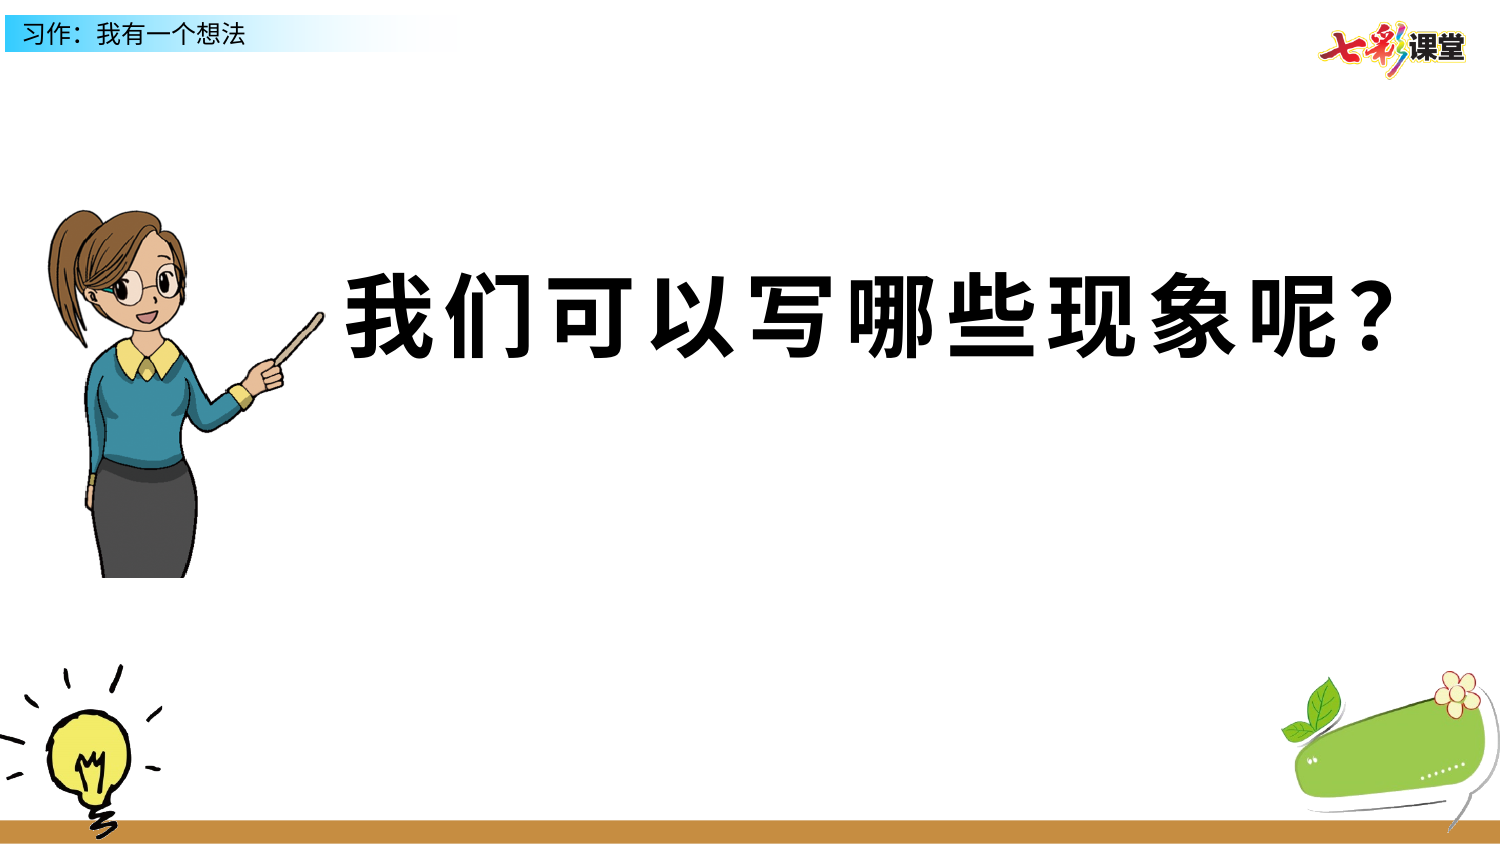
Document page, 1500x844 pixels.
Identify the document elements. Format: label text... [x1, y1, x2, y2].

picture [46, 208, 326, 579]
text_box 习作提纲要求 [329, 287, 1329, 343]
picture [1277, 671, 1500, 833]
picture [1316, 20, 1468, 80]
text_box 网络游戏很容易使人上瘾，而一旦深深陷进了网络游戏的沼泽地里，想再挣脱出来就难了。所以有人说网络游戏是“电子海洛因”，说它是无形的毒品，就是这个道理。 让我们远离网吧，远离网络电子游戏吧！ [329, 285, 1332, 346]
text_box 我们可以写哪些现象呢？ [329, 292, 1325, 339]
picture [0, 653, 178, 844]
